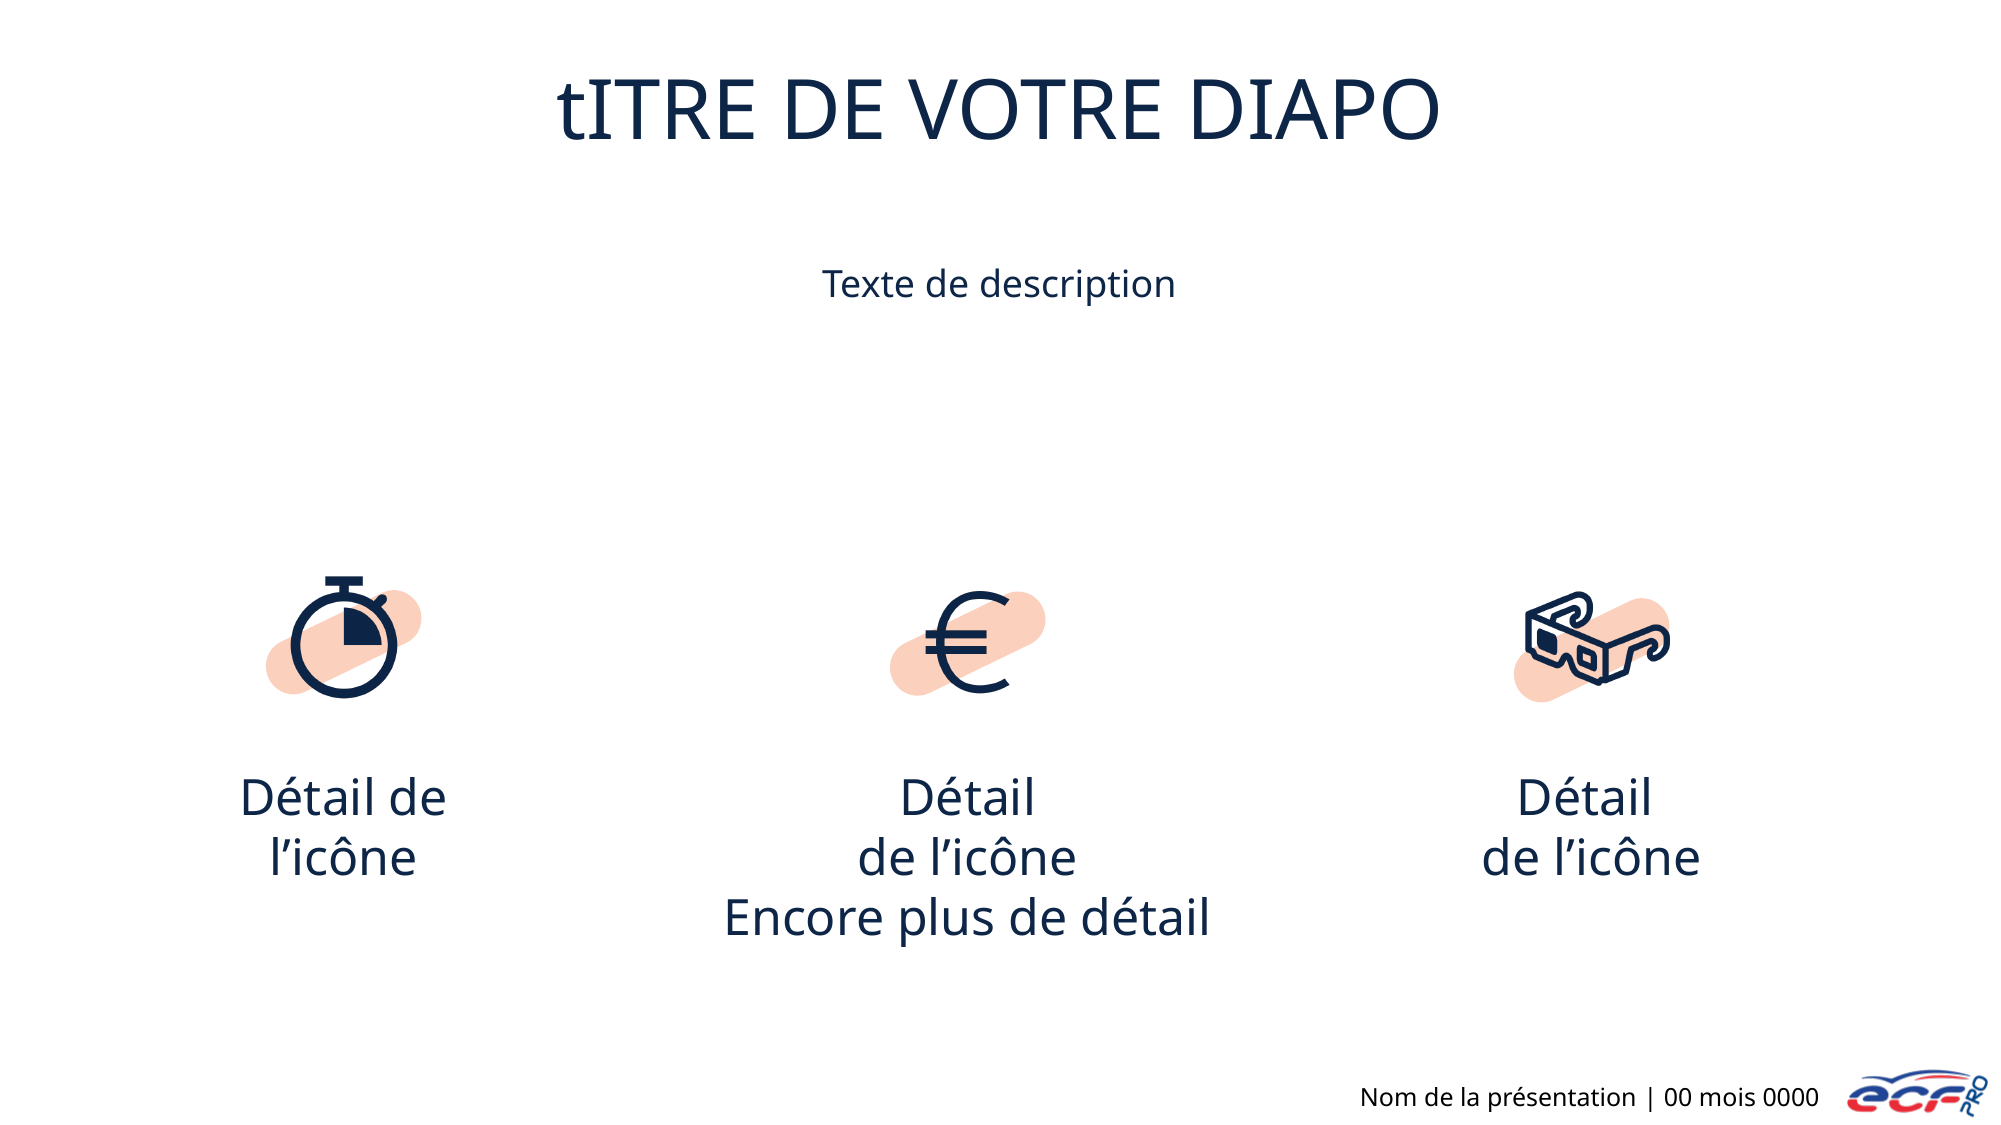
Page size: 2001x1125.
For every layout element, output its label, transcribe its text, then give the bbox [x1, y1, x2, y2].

picture [269, 562, 419, 712]
picture [1842, 1021, 1993, 1125]
text_box Détail de l’icône [173, 758, 514, 894]
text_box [688, 579, 1247, 956]
text_box [264, 651, 269, 682]
text_box [419, 604, 423, 632]
text_box Détail de l’icône [1362, 758, 1821, 894]
title tITRE DE VOTRE DIAPO [137, 59, 1863, 278]
picture [1522, 562, 1673, 713]
text_box [1512, 653, 1522, 696]
list Texte de description [150, 252, 1848, 367]
